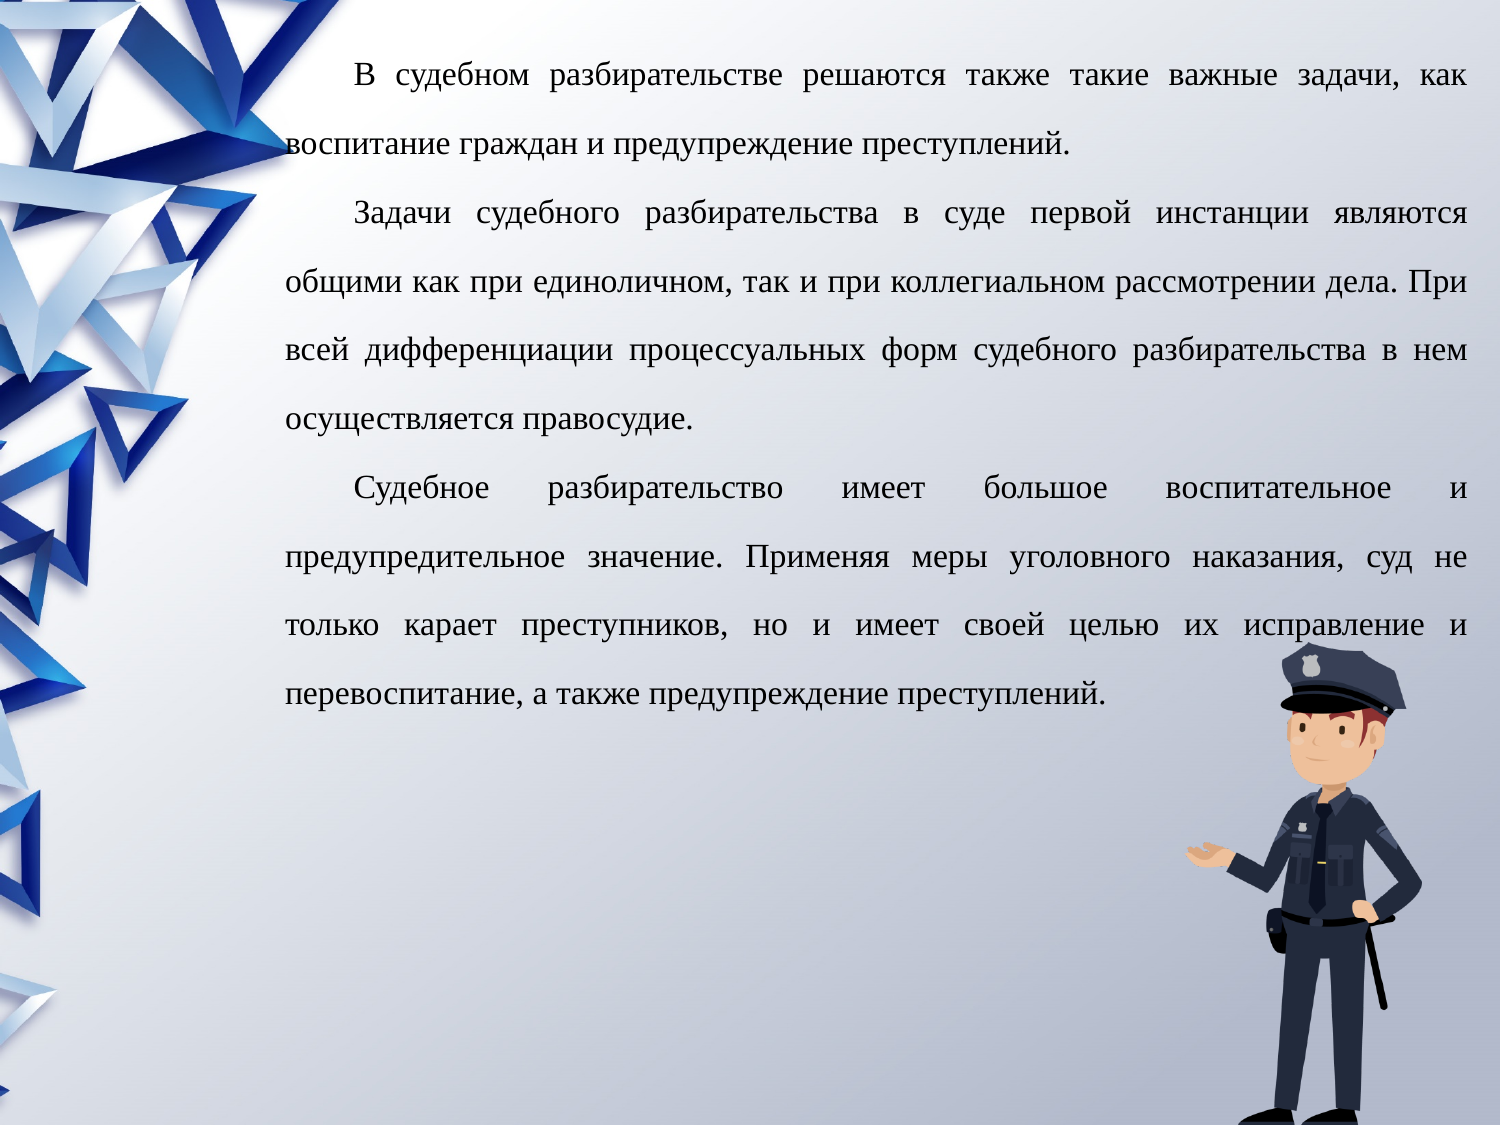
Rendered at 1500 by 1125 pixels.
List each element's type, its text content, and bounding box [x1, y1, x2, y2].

picture [0, 0, 1500, 1125]
list В судебном разбирательстве решаются также такие важные задачи, как воспитание граждан и предупреждение преступлений. Задачи судебного разбирательства в суде первой инстанции являются общими как при единоличном, так и при коллегиальном рассмотрении дела. При всей дифференциации процессуальных форм судебного разбирательства в нем осуществляется правосудие. Судебное разбирательство имеет большое воспитательное и предупредительное значение. Применяя меры уголовного наказания, суд не только карает преступников, но и имеет своей целью их исправление и перевоспитание, а также предупреждение преступлений. [270, 16, 1484, 731]
